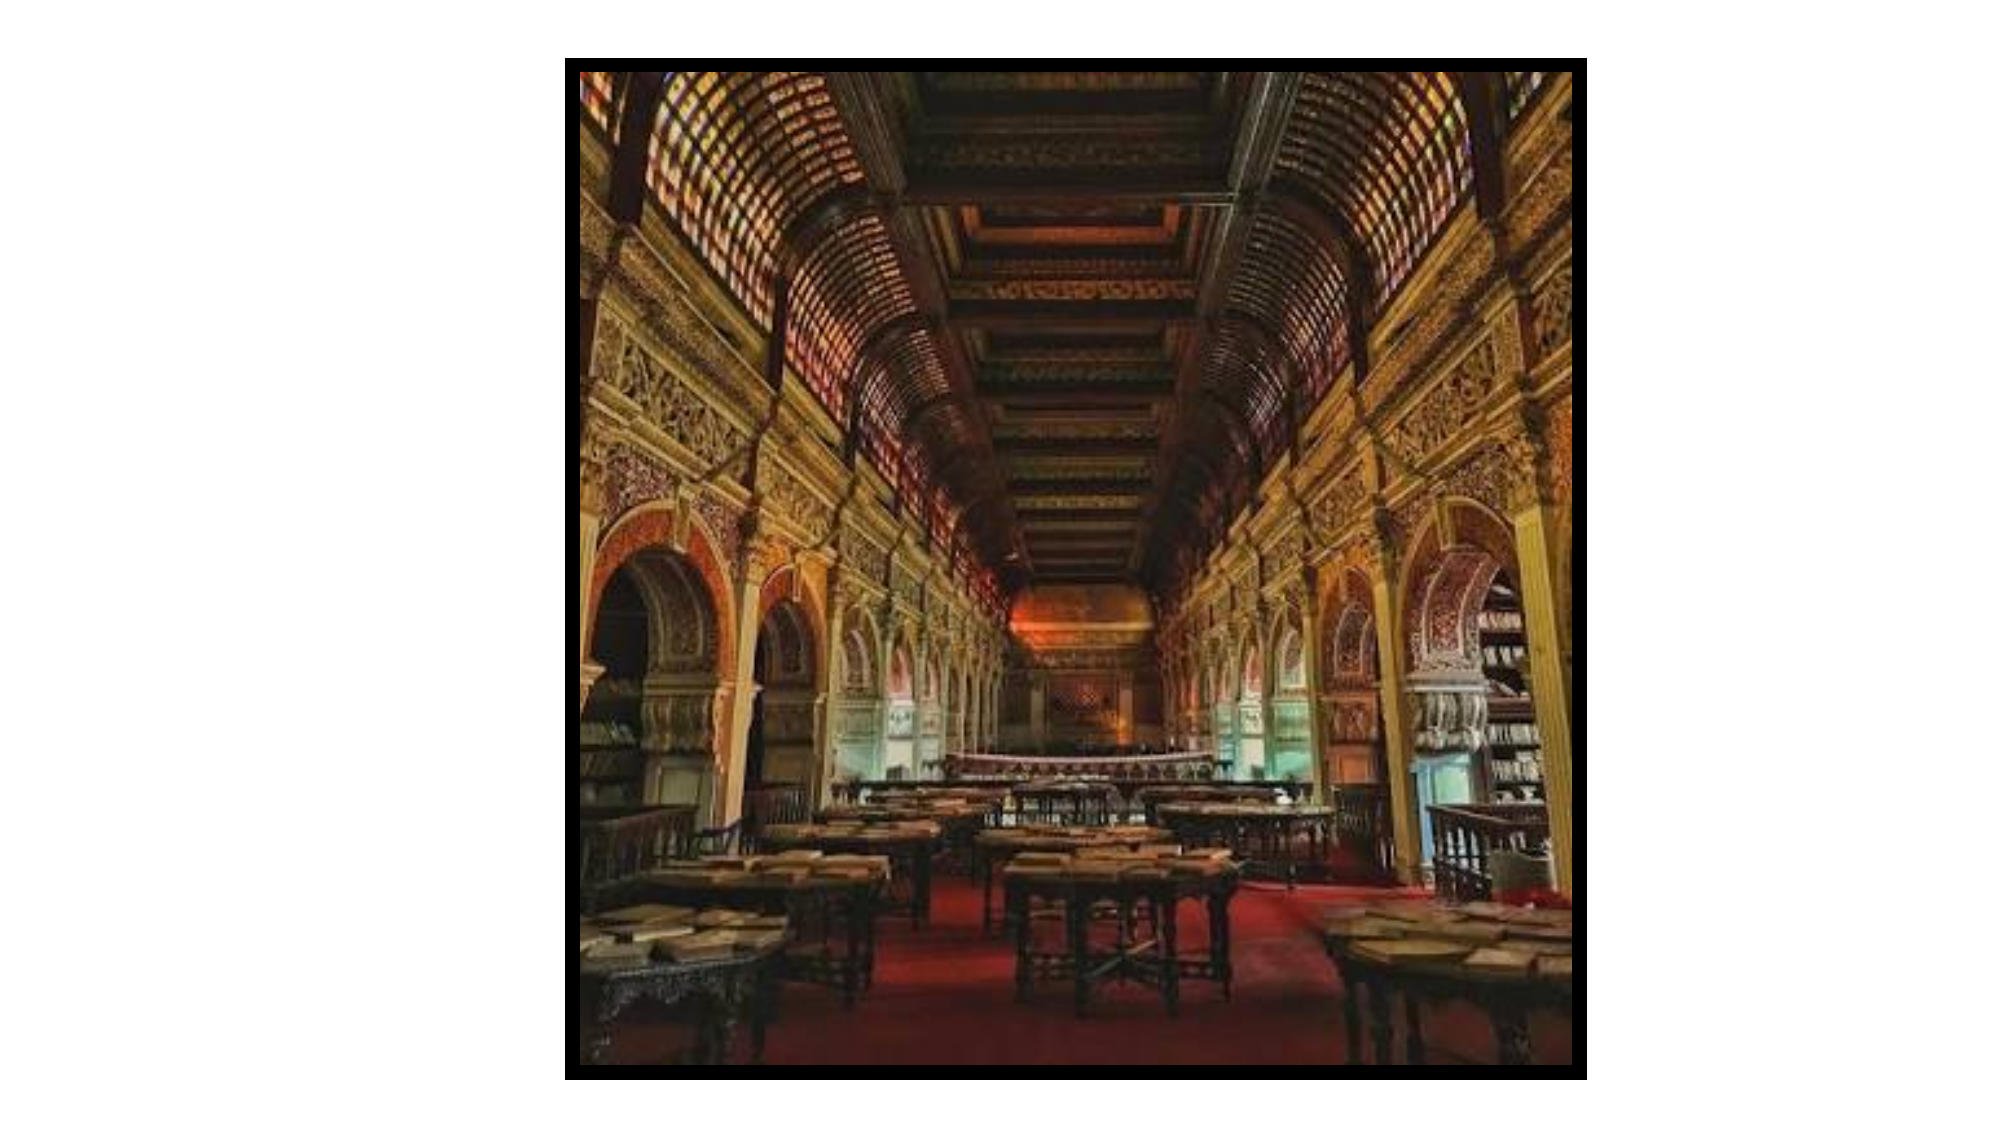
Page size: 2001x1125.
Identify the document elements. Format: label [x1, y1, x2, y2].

list [579, 72, 1573, 1066]
